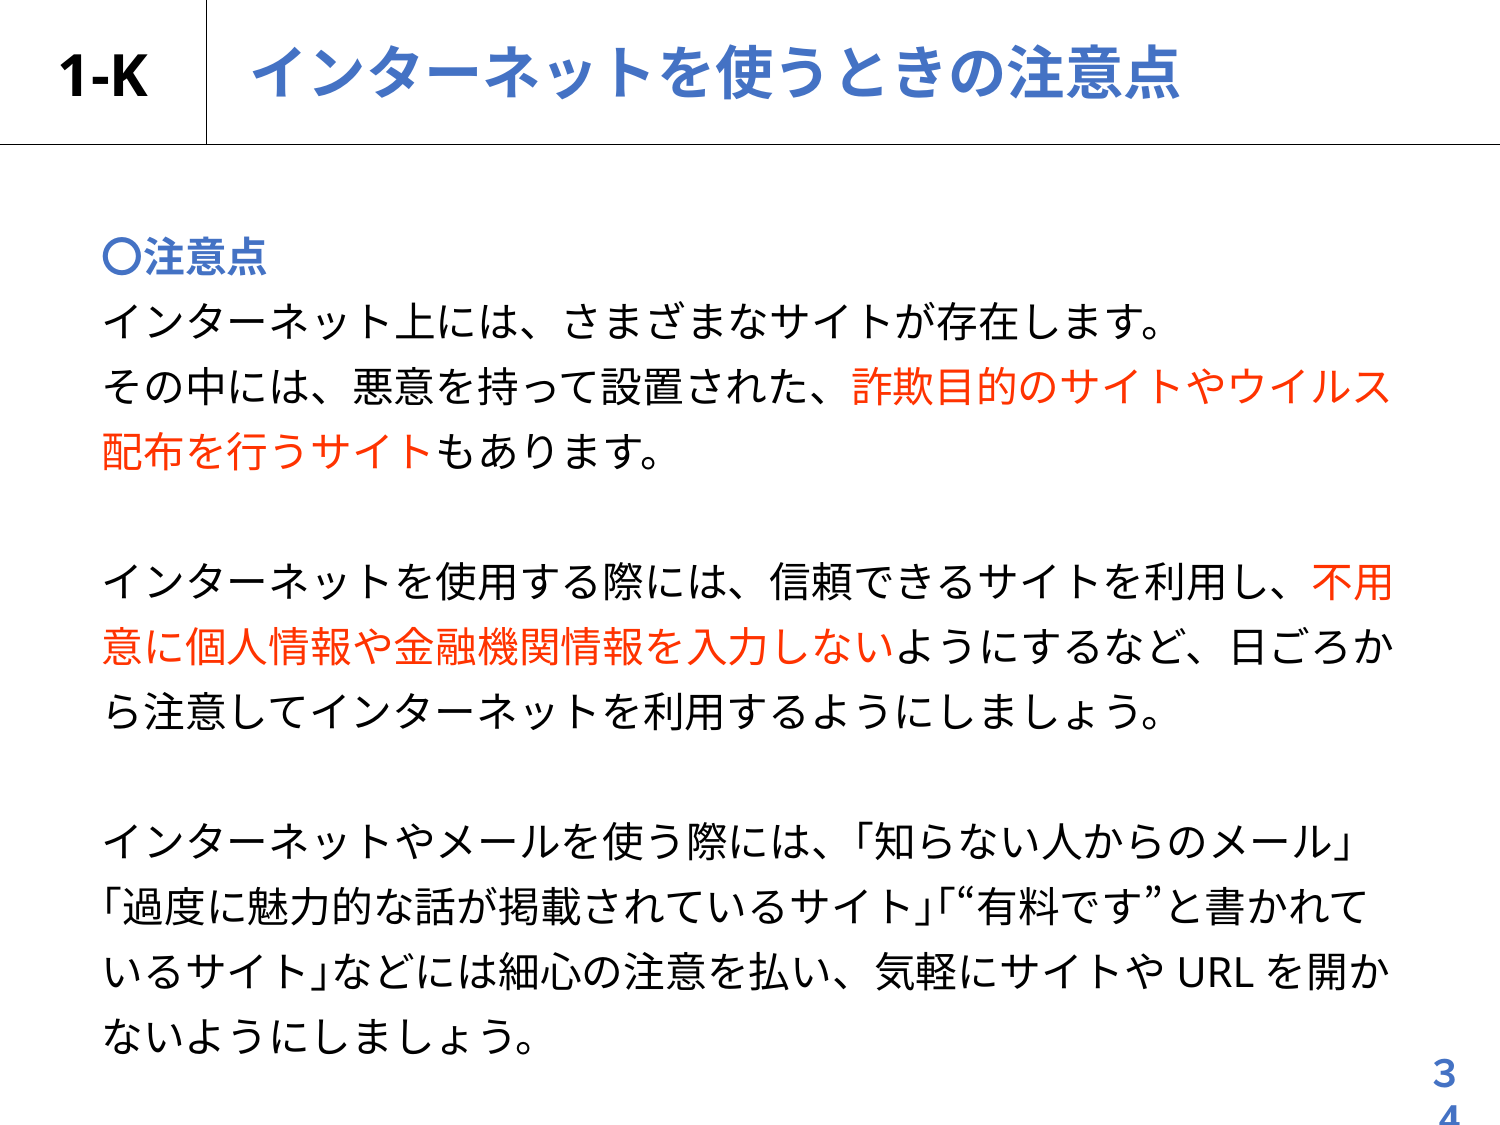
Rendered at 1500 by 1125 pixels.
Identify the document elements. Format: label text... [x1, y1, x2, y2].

title 1-K [0, 0, 207, 147]
text_box 〇注意点 インターネット上には、さまざまなサイトが存在します。 その中には、悪意を持って設置された、詐欺目的のサイトやウイルス配布を行うサイトもあります。 インターネットを使用する際には、信頼できるサイトを利用し、不用意に個人情報や金融機関情報を入力しないようにするなど、日ごろから注意してインターネットを利用するようにしましょう。 インターネットやメールを使う際には、｢知らない人からのメール｣ ｢過度に魅力的な話が掲載されているサイト｣｢“有料です”と書かれているサイト｣などには細心の注意を払い、気軽にサイトやURLを開かないようにしましょう。 [86, 208, 1414, 1066]
text_box インターネットを使うときの注意点 [230, 24, 1459, 119]
text_box ３4 [1402, 1065, 1497, 1125]
